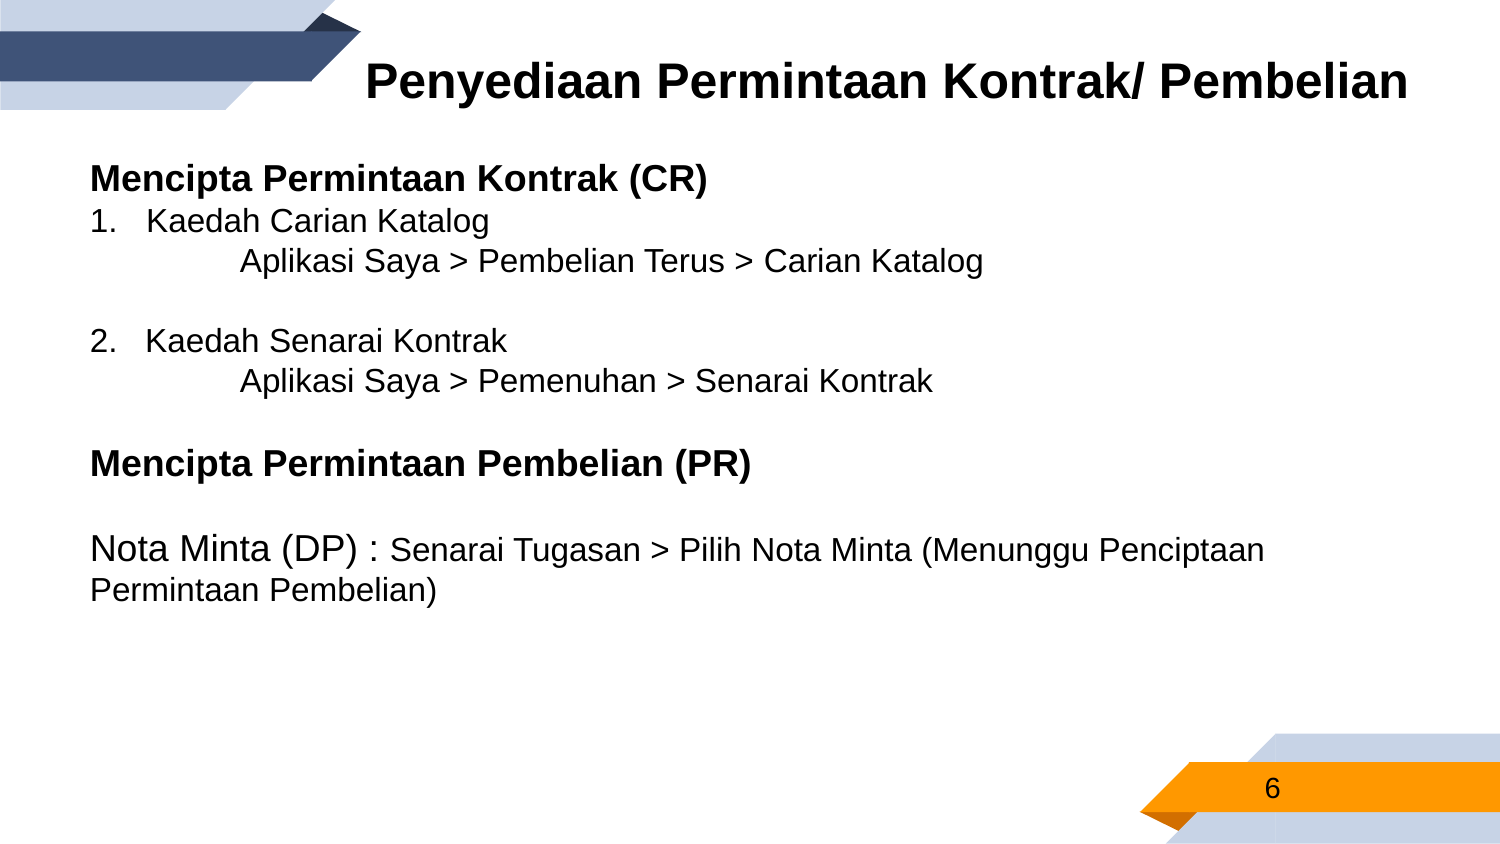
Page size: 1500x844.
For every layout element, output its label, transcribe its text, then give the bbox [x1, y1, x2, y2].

text_box Mencipta Permintaan Kontrak (CR) Kaedah Carian Katalog Aplikasi Saya > Pembelian Terus > Carian Katalog 2. Kaedah Senarai Kontrak Aplikasi Saya > Pemenuhan > Senarai Kontrak Mencipta Permintaan Pembelian (PR) Nota Minta (DP) : Senarai Tugasan > Pilih Nota Minta (Menunggu Penciptaan Permintaan Pembelian) [74, 146, 1425, 616]
text_box Penyediaan Permintaan Kontrak/ Pembelian [323, 45, 1452, 111]
slide_number 6 [1249, 760, 1494, 813]
